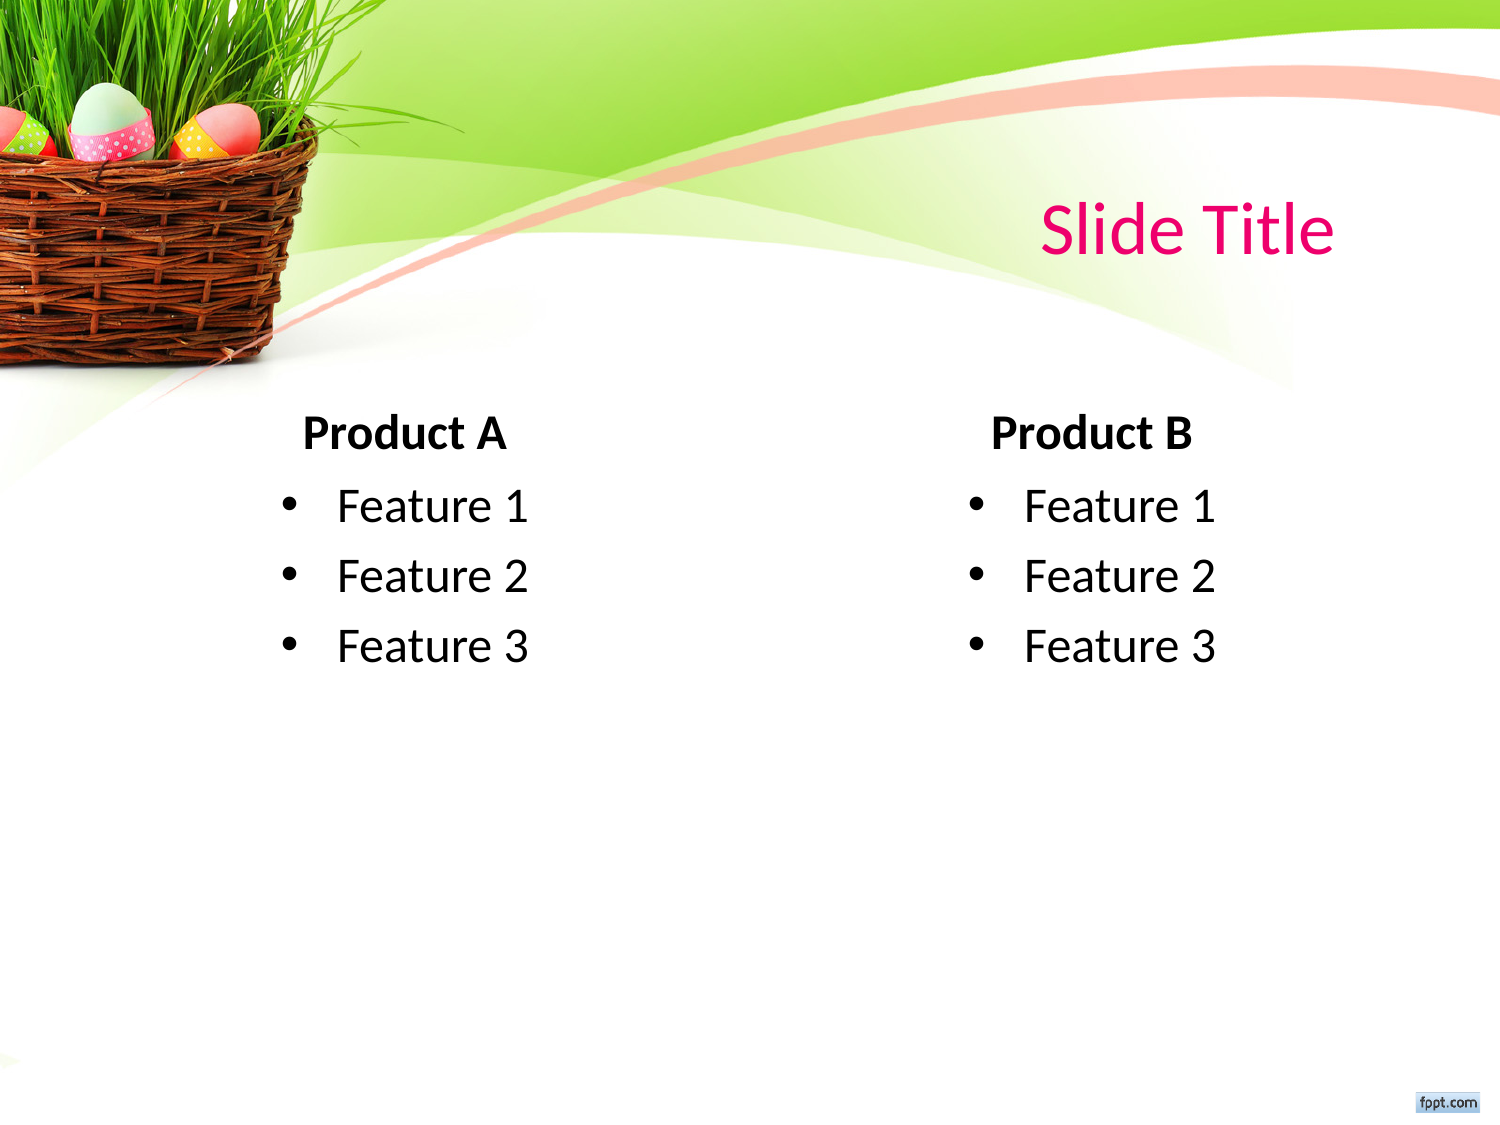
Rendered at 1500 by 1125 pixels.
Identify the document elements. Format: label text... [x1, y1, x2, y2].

title Slide Title [123, 161, 1352, 287]
list Product B [760, 362, 1424, 465]
list Feature 1 Feature 2 Feature 3 [73, 465, 737, 1009]
list Product A [73, 362, 737, 465]
list Feature 1 Feature 2 Feature 3 [760, 465, 1424, 1009]
picture [0, 0, 1500, 1125]
